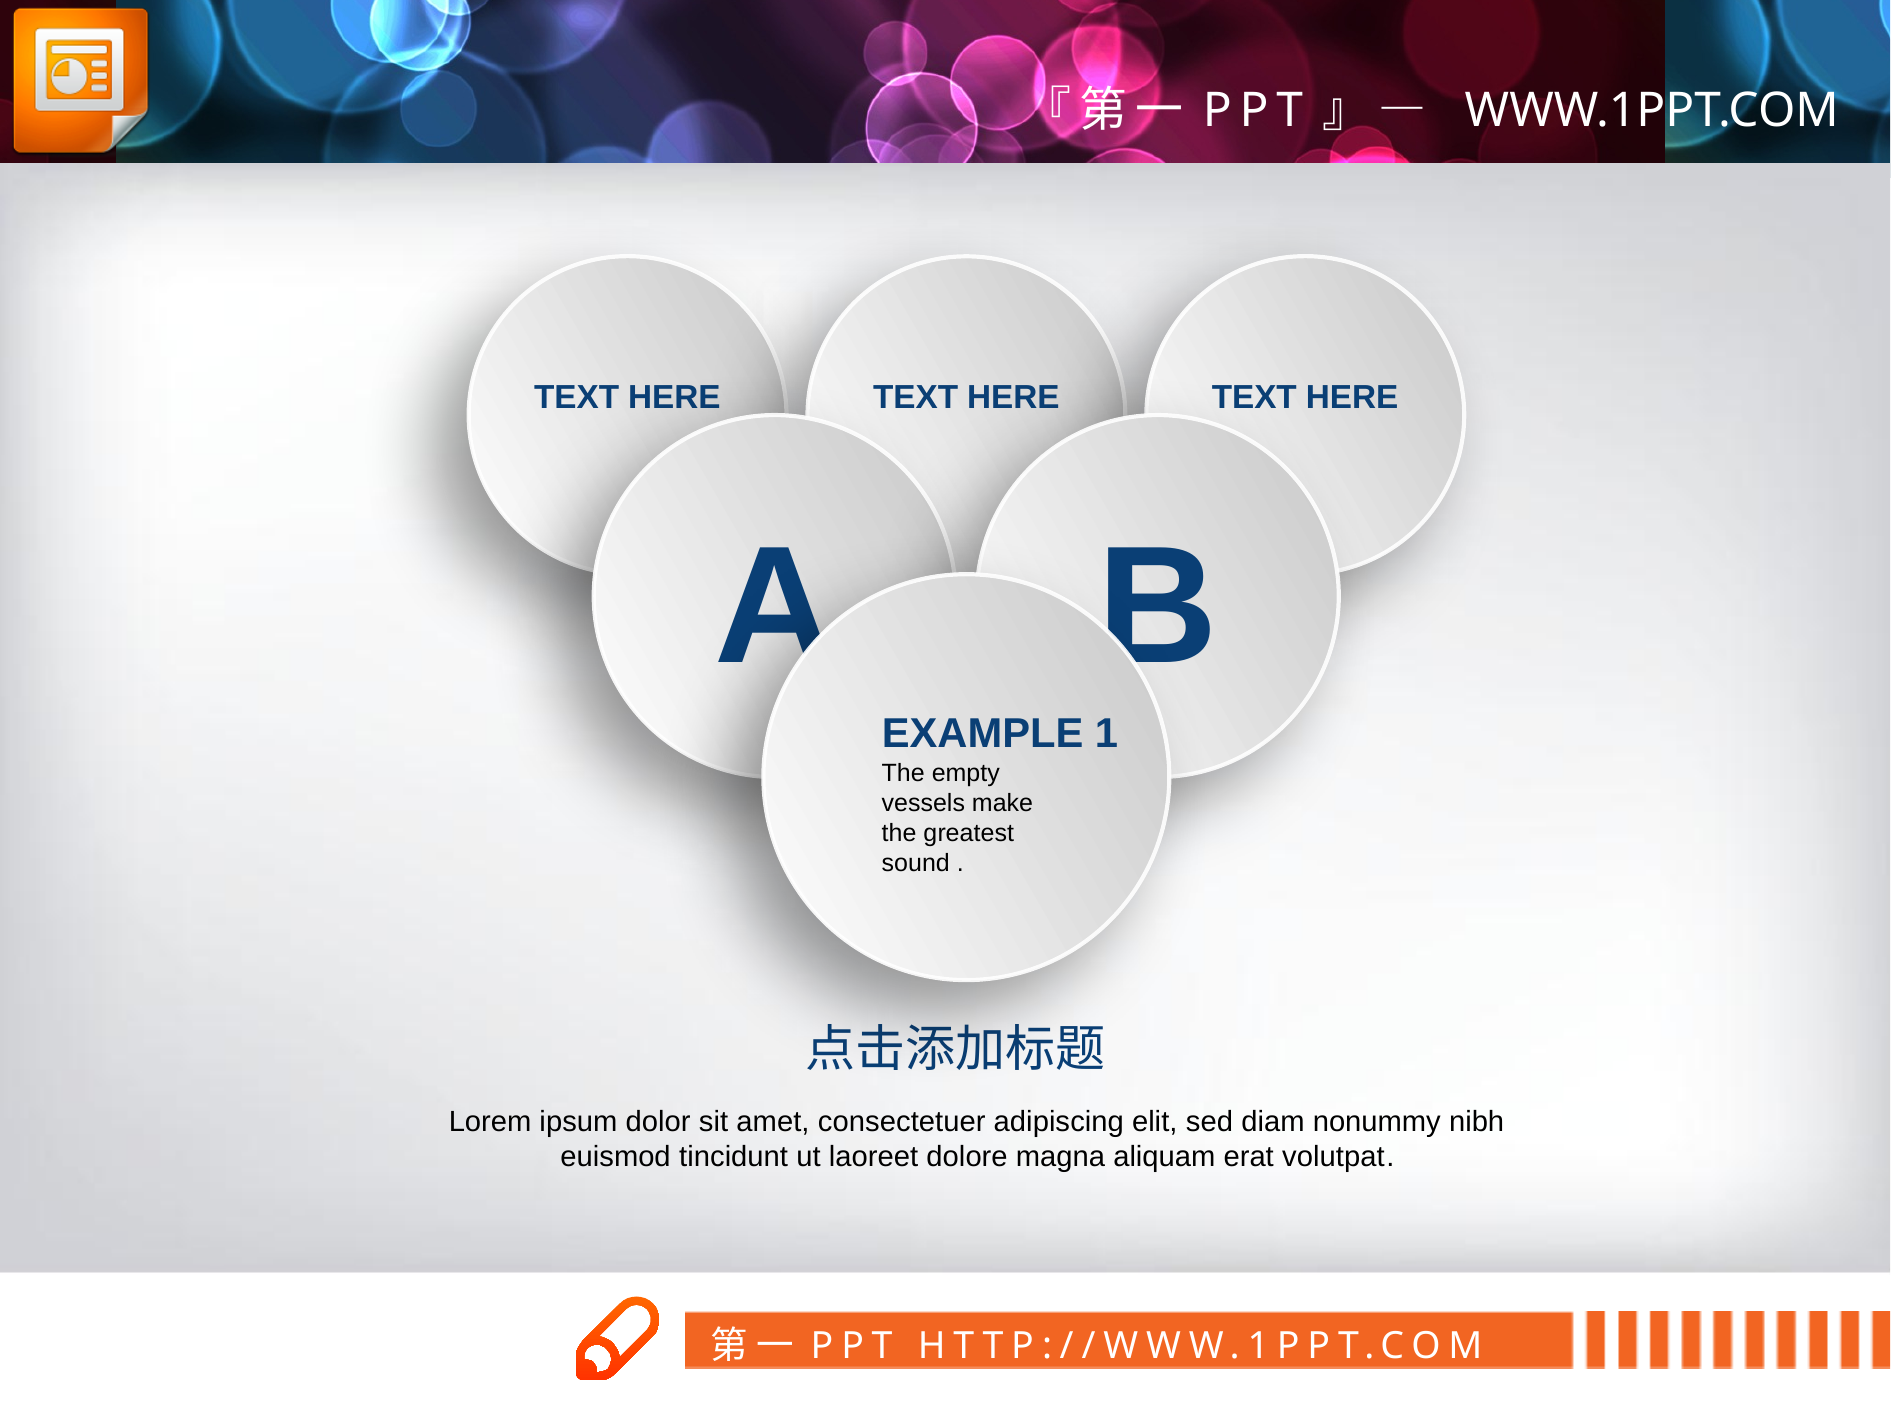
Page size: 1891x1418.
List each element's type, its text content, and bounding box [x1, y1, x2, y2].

picture [0, 0, 1891, 1275]
text_box Lorem ipsum dolor sit amet, consectetuer adipiscing elit, sed diam nonummy nibh euismod tincidunt ut laoreet dolore magna aliquam erat volutpat. [401, 1095, 1554, 1180]
text_box TEXT HERE [468, 256, 763, 542]
picture [685, 1311, 1891, 1369]
text_box EXAMPLE 1 [867, 698, 1134, 764]
text_box B [980, 415, 1339, 776]
text_box The empty vessels make the greatest sound . [866, 749, 1077, 884]
text_box A [593, 415, 932, 755]
text_box TEXT HERE [807, 256, 1102, 489]
text_box [763, 574, 1170, 981]
text_box TEXT HERE [1147, 256, 1465, 569]
text_box 点击添加标题 [790, 1008, 1121, 1084]
